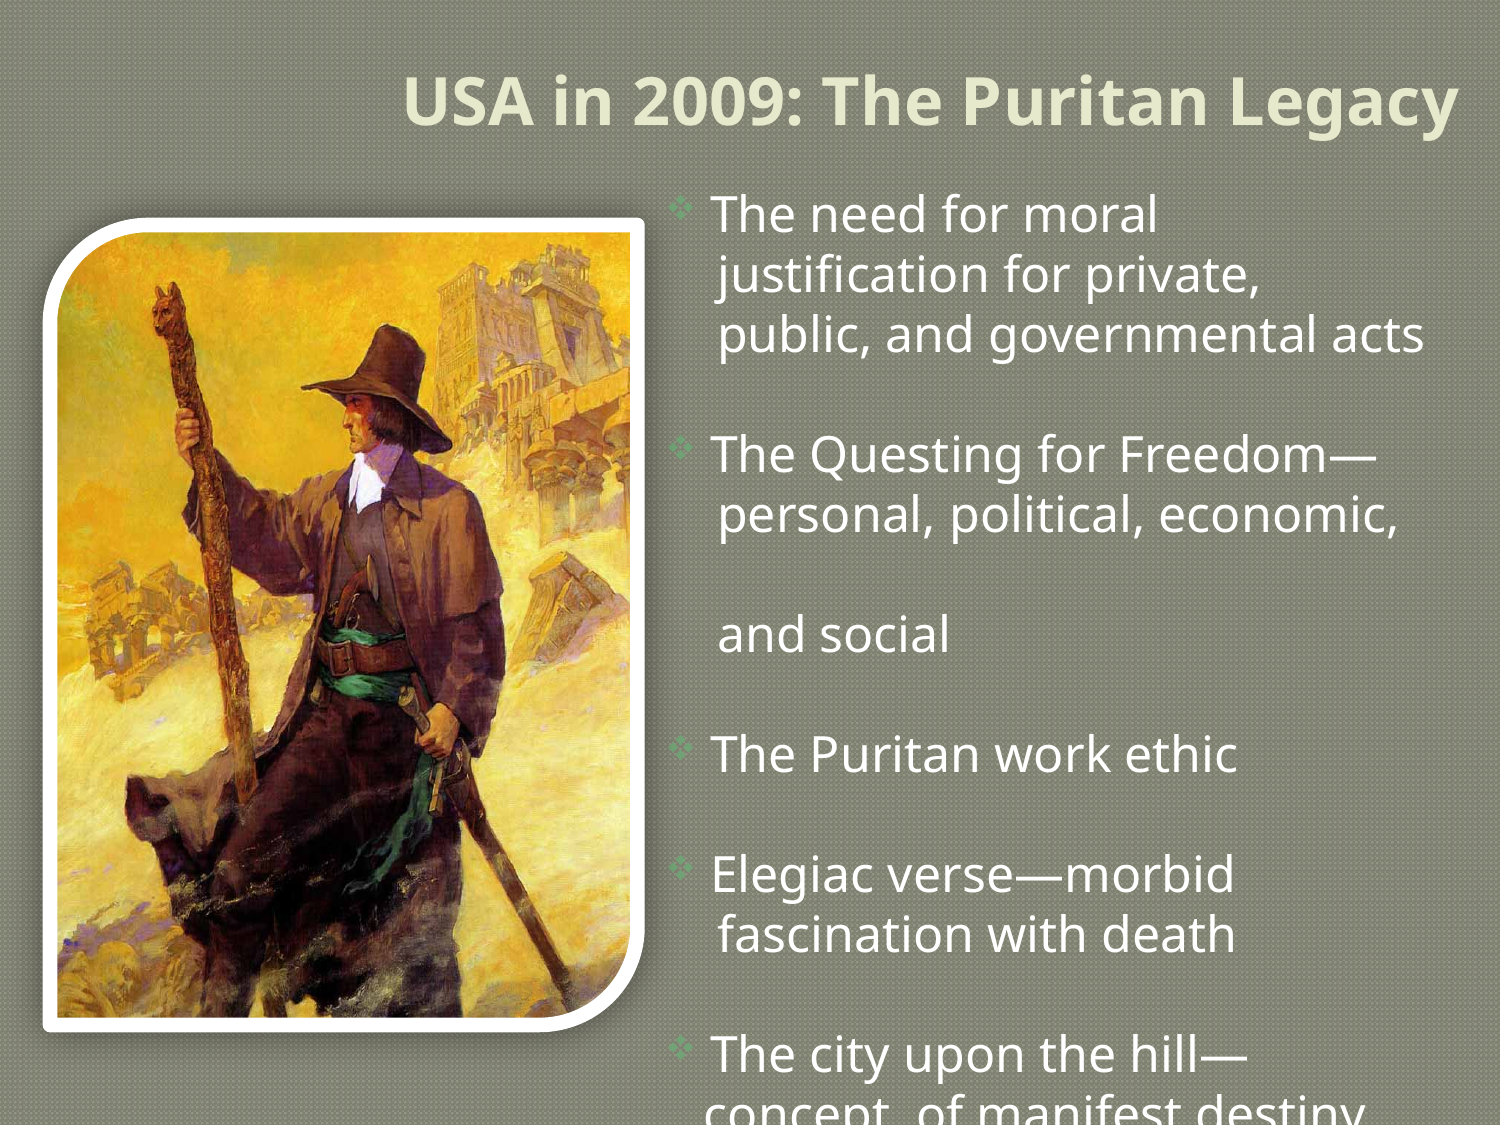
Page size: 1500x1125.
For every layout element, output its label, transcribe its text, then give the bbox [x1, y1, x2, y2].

picture [49, 224, 638, 1026]
title USA in 2009: The Puritan Legacy [37, 37, 1475, 147]
list The need for moral justification for private, public, and governmental acts The Questing for Freedom— personal, political, economic, and social The Puritan work ethic Elegiac verse—morbid fascination with death The city upon the hill— concept of manifest destiny [650, 174, 1475, 1088]
